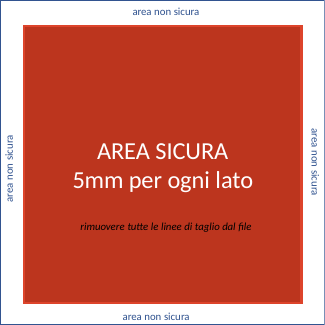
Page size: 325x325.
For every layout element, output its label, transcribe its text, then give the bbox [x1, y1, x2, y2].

text_box rimuovere tutte le linee di taglio dal file [65, 212, 268, 240]
text_box area non sicura [0, 120, 23, 218]
text_box area non sicura [117, 0, 215, 26]
text_box area non sicura [107, 302, 205, 325]
text_box area non sicura [302, 113, 325, 211]
text_box [0, 0, 325, 325]
